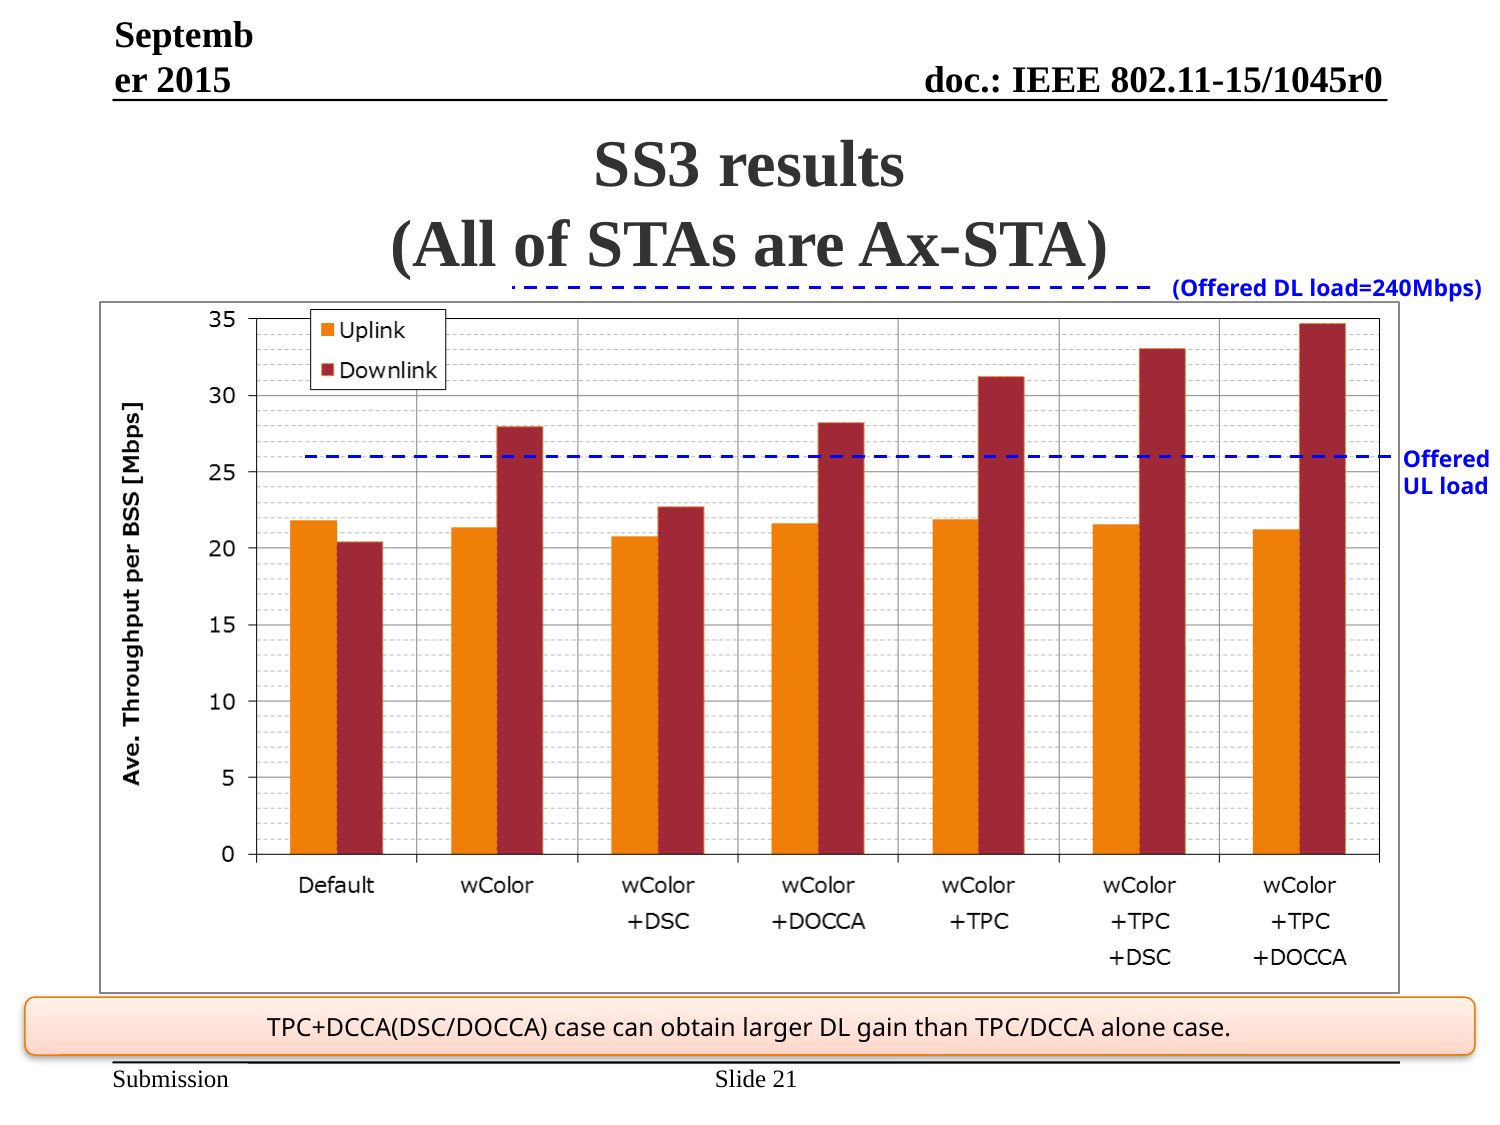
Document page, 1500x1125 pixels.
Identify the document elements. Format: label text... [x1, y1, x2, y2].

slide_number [114, 54, 270, 101]
title SS3 results (All of STAs are Ax-STA) [112, 112, 1388, 288]
slide_number Slide 21 [712, 1064, 800, 1093]
picture [99, 301, 1401, 994]
text_box TPC+DCCA(DSC/DOCCA) case can obtain larger DL gain than TPC/DCCA alone case. [24, 996, 1476, 1056]
text_box (Offered DL load=240Mbps) [1172, 273, 1483, 302]
text_box Offered UL load [1404, 444, 1497, 500]
